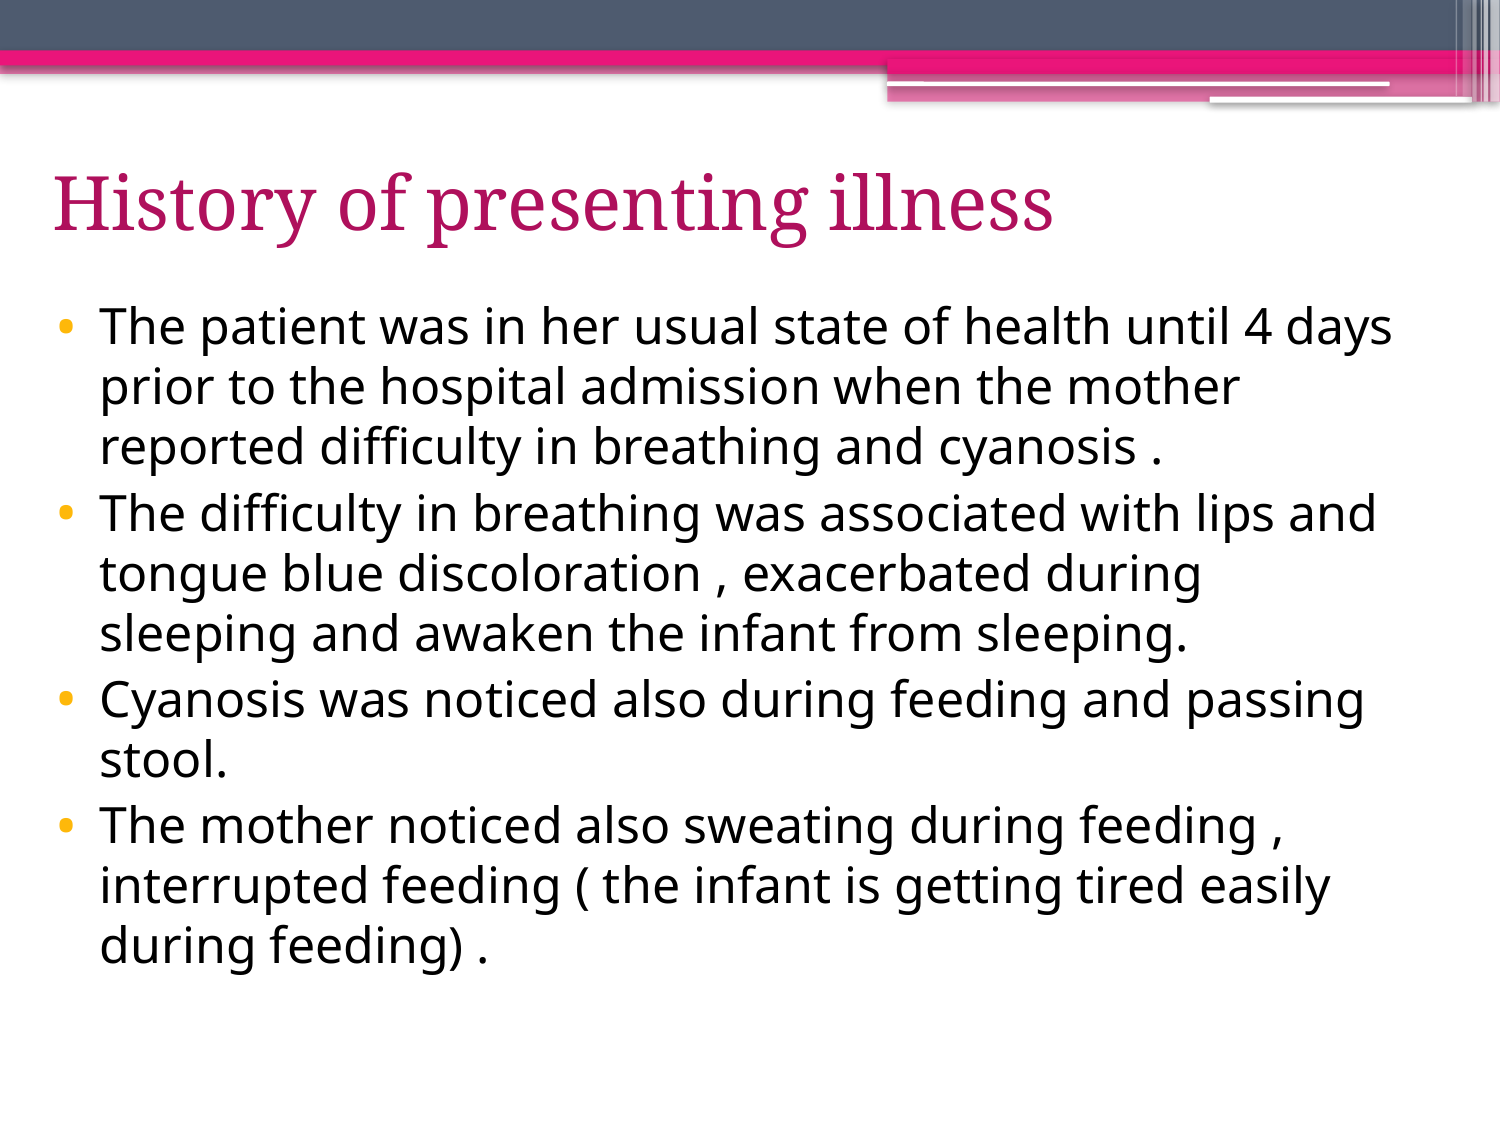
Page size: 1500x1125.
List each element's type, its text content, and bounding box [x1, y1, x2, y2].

title History of presenting illness [37, 149, 1388, 250]
list The patient was in her usual state of health until 4 days prior to the hospital admission when the mother reported difficulty in breathing and cyanosis . The difficulty in breathing was associated with lips and tongue blue discoloration , exacerbated during sleeping and awaken the infant from sleeping. Cyanosis was noticed also during feeding and passing stool. The mother noticed also sweating during feeding , interrupted feeding ( the infant is getting tired easily during feeding) . [24, 287, 1425, 1125]
